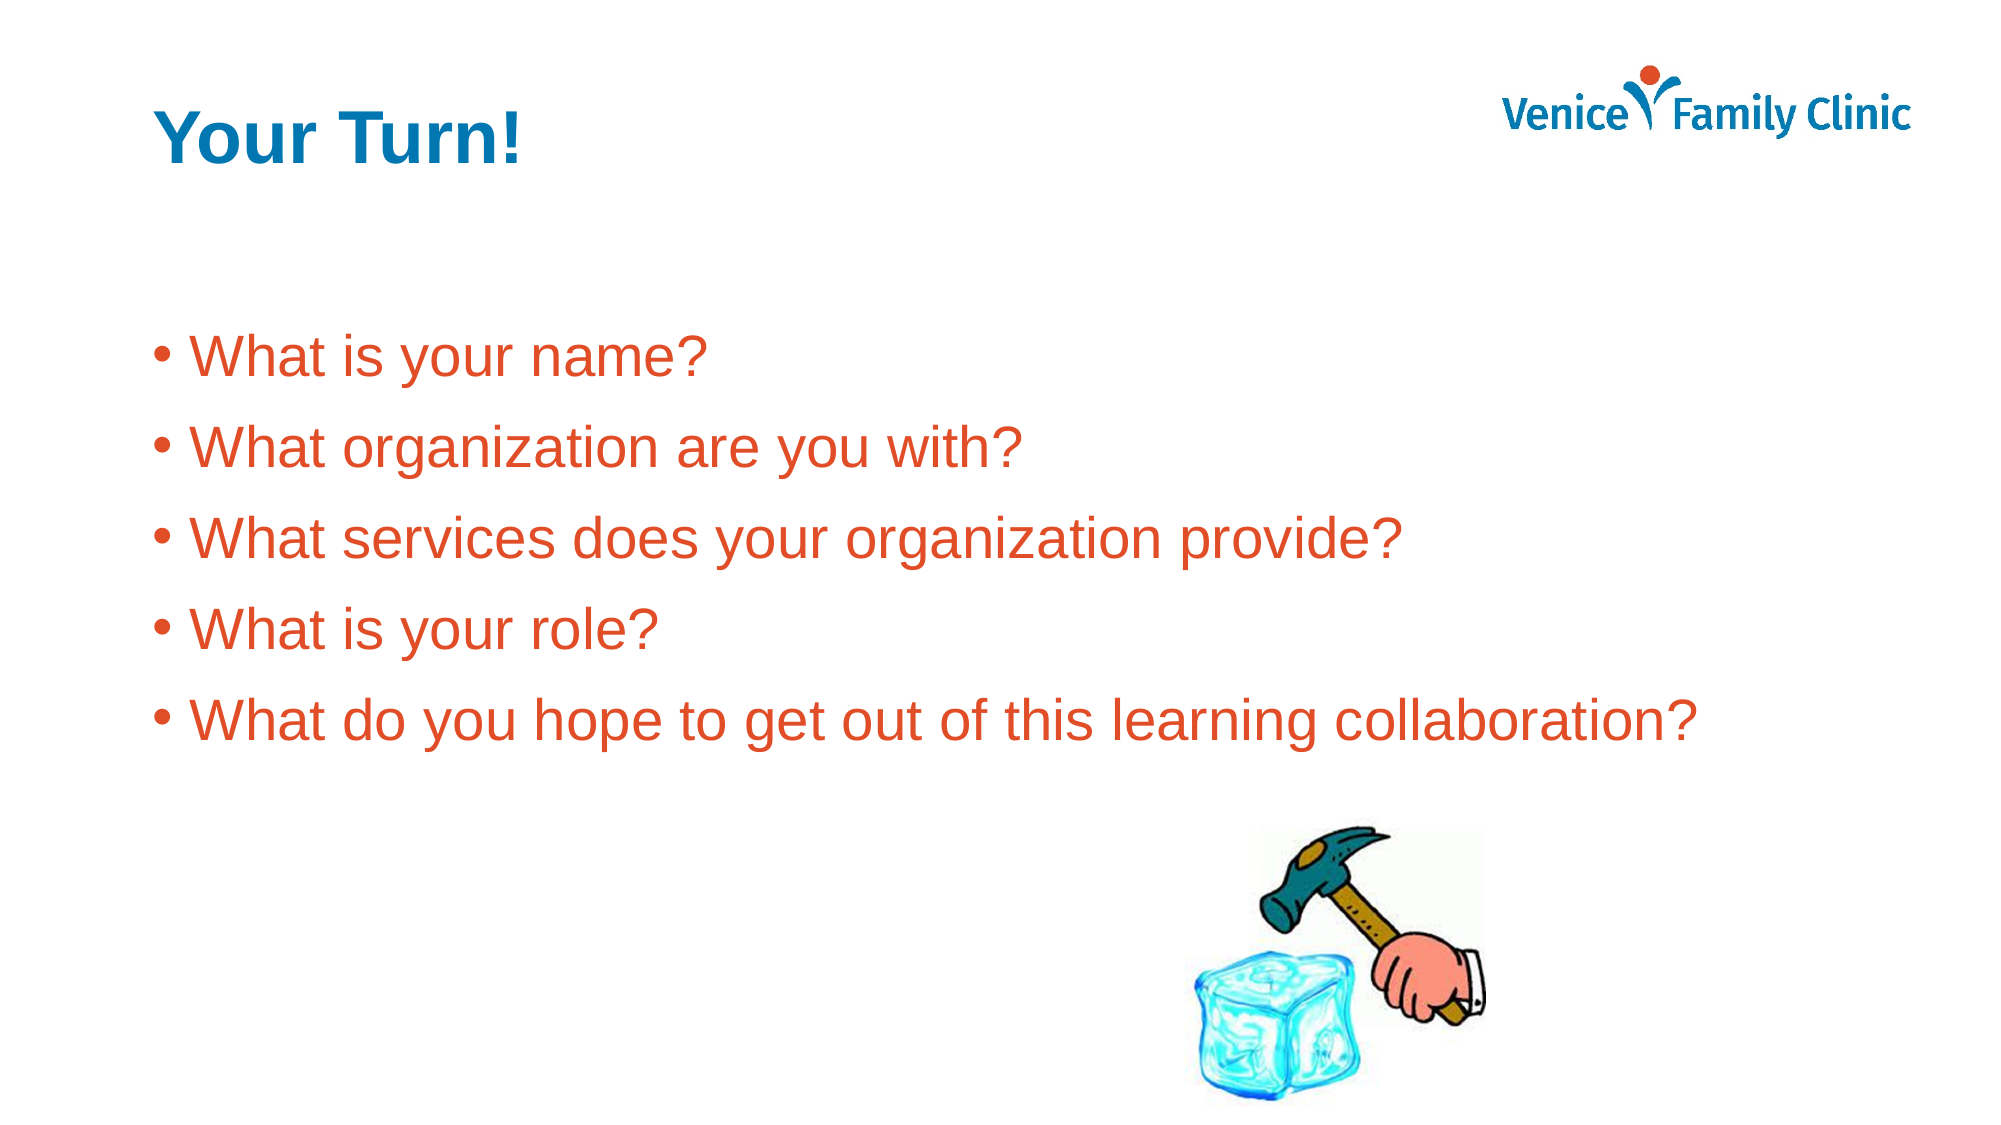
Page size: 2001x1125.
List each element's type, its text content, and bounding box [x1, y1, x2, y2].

picture [1185, 807, 1486, 1107]
picture [1497, 59, 1916, 144]
title Your Turn! [137, 75, 1546, 204]
list What is your name? What organization are you with? What services does your organization provide? What is your role? What do you hope to get out of this learning collaboration? [137, 311, 1863, 1019]
